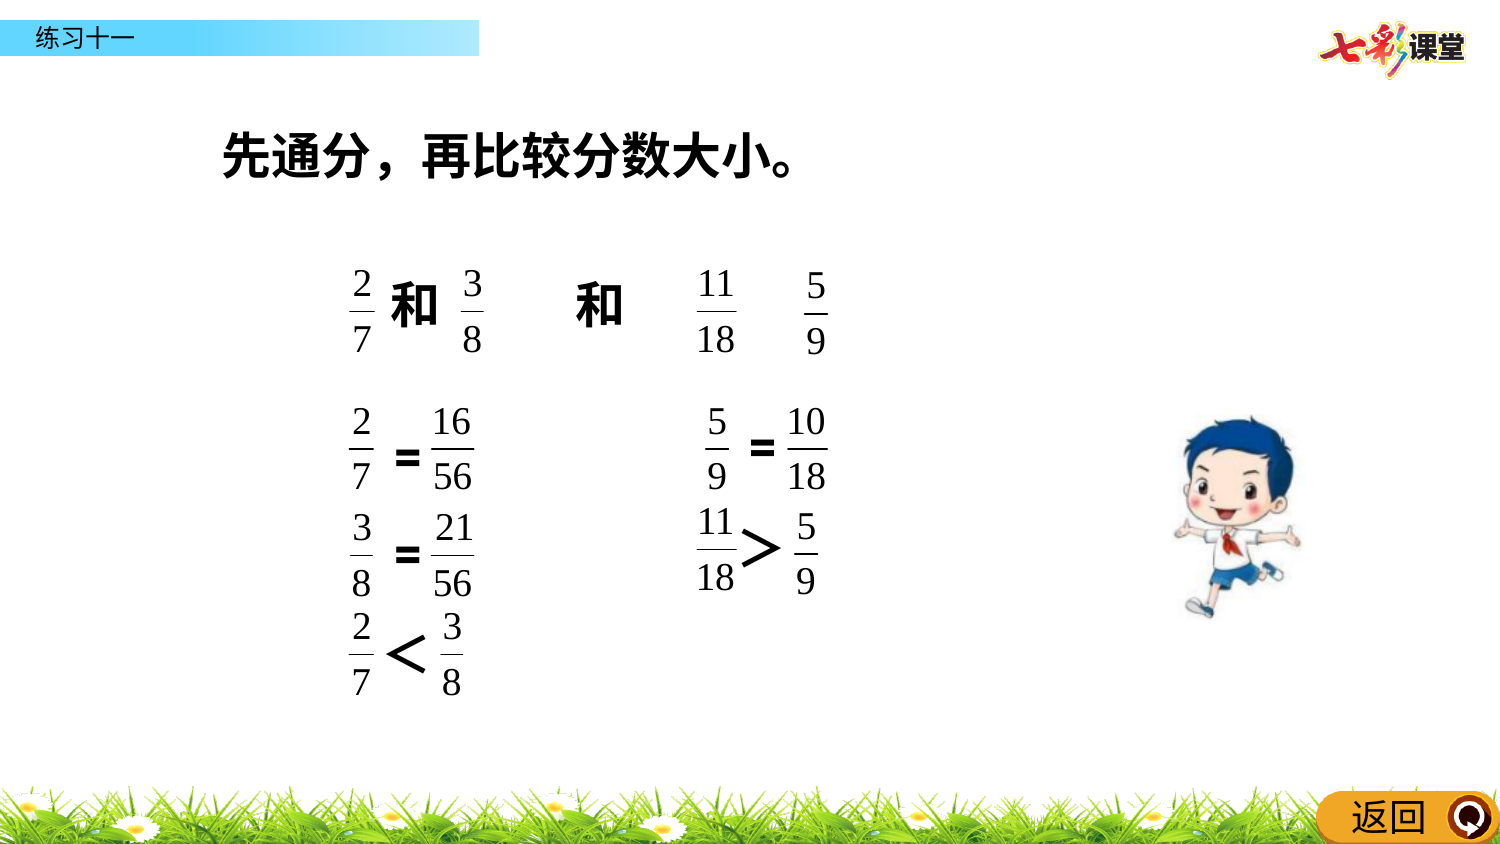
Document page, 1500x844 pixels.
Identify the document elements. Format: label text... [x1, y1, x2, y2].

picture [1170, 414, 1306, 621]
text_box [690, 396, 835, 604]
picture [0, 786, 1500, 844]
text_box 先通分，再比较分数大小。 [206, 117, 889, 192]
picture [1316, 20, 1468, 80]
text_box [343, 258, 857, 364]
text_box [342, 396, 562, 704]
